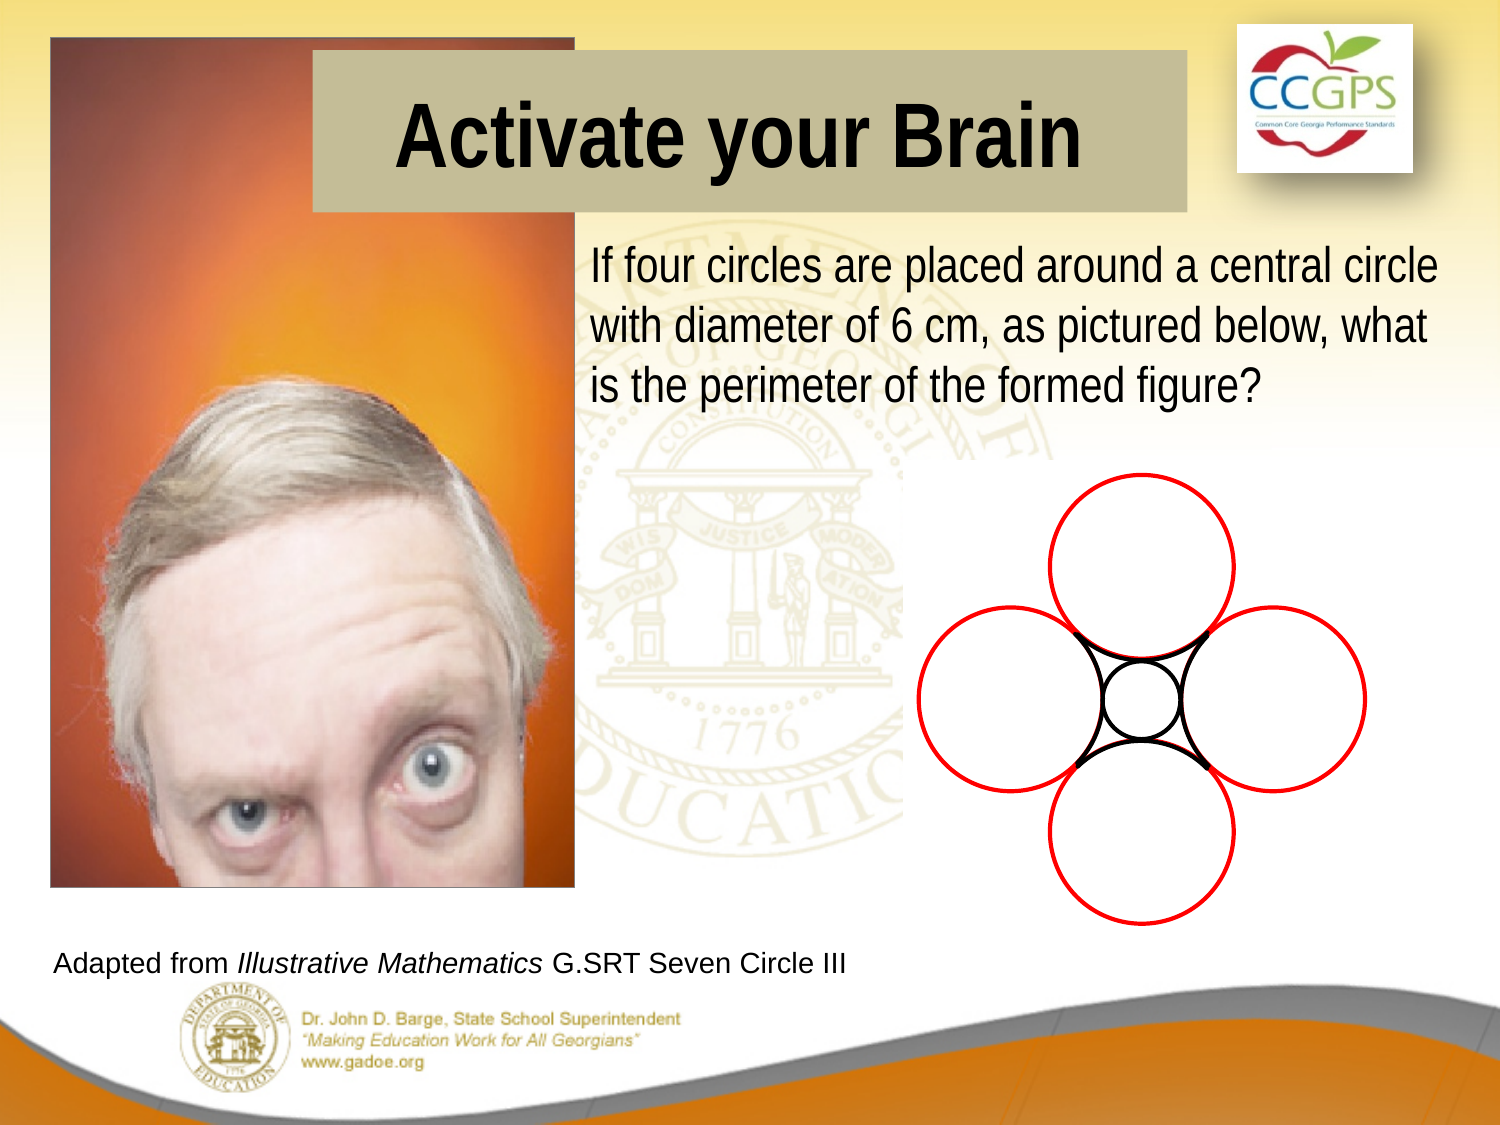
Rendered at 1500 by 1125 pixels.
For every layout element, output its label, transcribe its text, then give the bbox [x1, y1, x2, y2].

title Activate your Brain [579, 49, 1188, 213]
picture [0, 0, 1500, 1125]
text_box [904, 462, 1376, 938]
text_box Adapted from Illustrative Mathematics G.SRT Seven Circle III [38, 936, 863, 987]
subtitle If four circles are placed around a central circle with diameter of 6 cm, as pictured below, what is the perimeter of the formed figure? [574, 224, 1476, 988]
